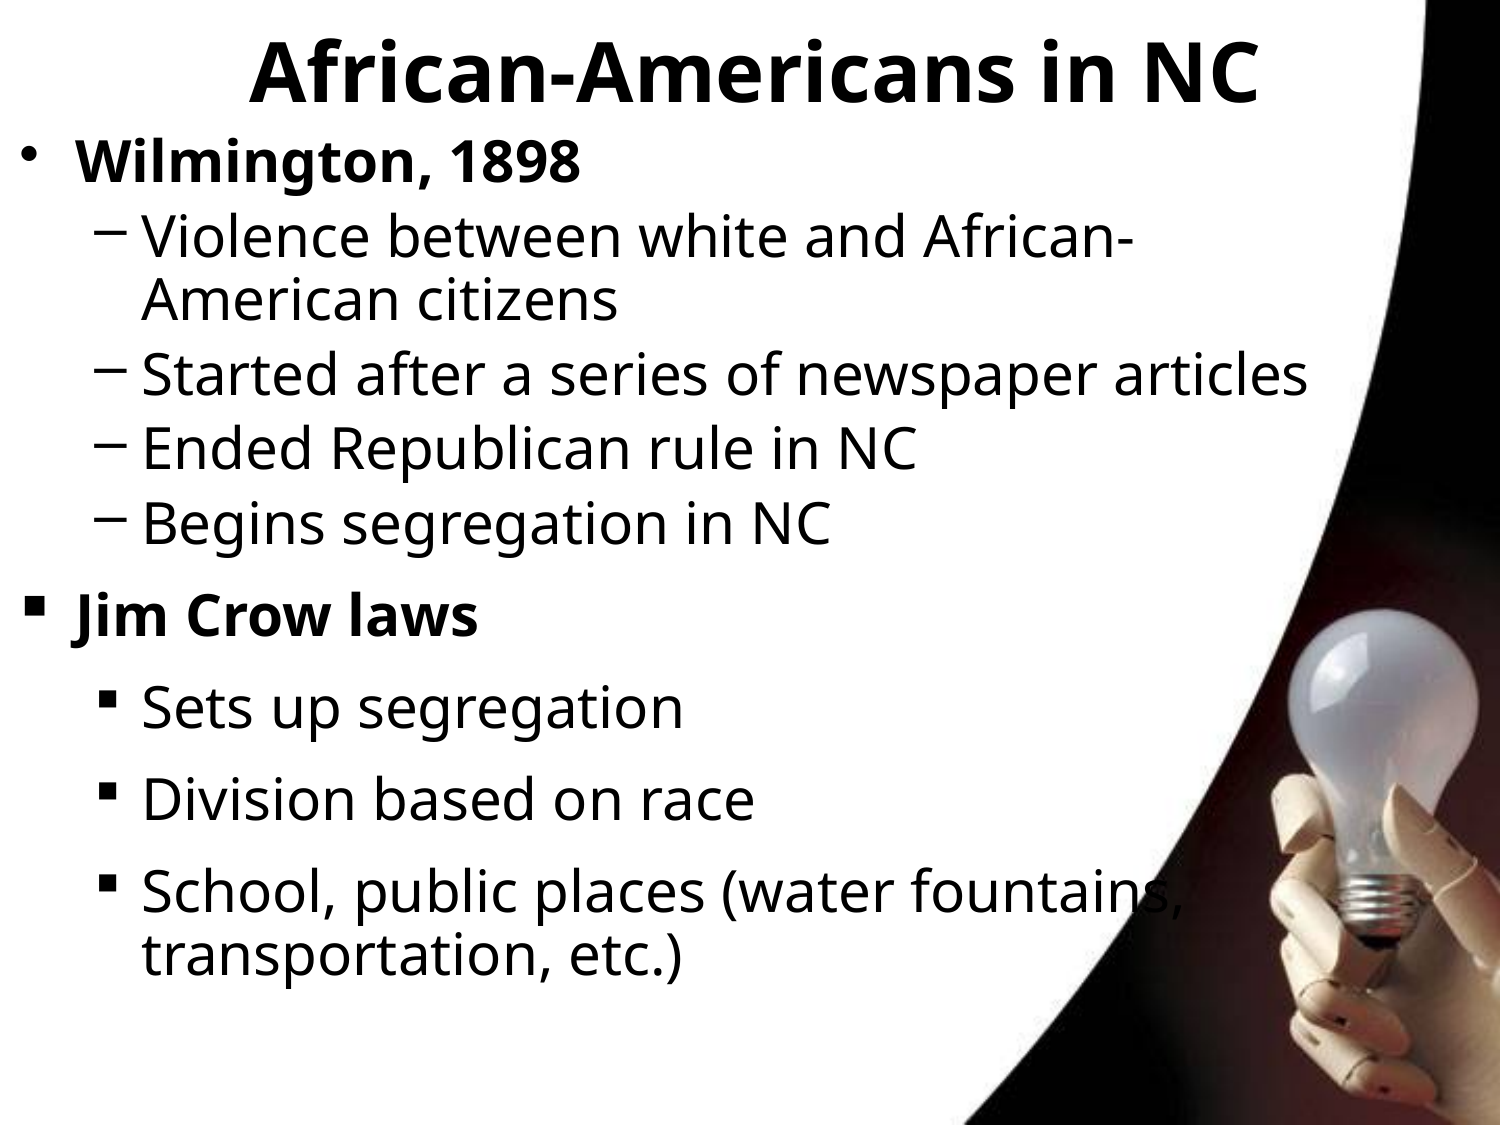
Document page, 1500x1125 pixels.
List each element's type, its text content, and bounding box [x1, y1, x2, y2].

title African-Americans in NC [37, 0, 1475, 163]
picture [0, 0, 1500, 1125]
list Wilmington, 1898 Violence between white and African-American citizens Started after a series of newspaper articles Ended Republican rule in NC Begins segregation in NC Jim Crow laws Sets up segregation Division based on race School, public places (water fountains, transportation, etc.) [4, 125, 1380, 1050]
